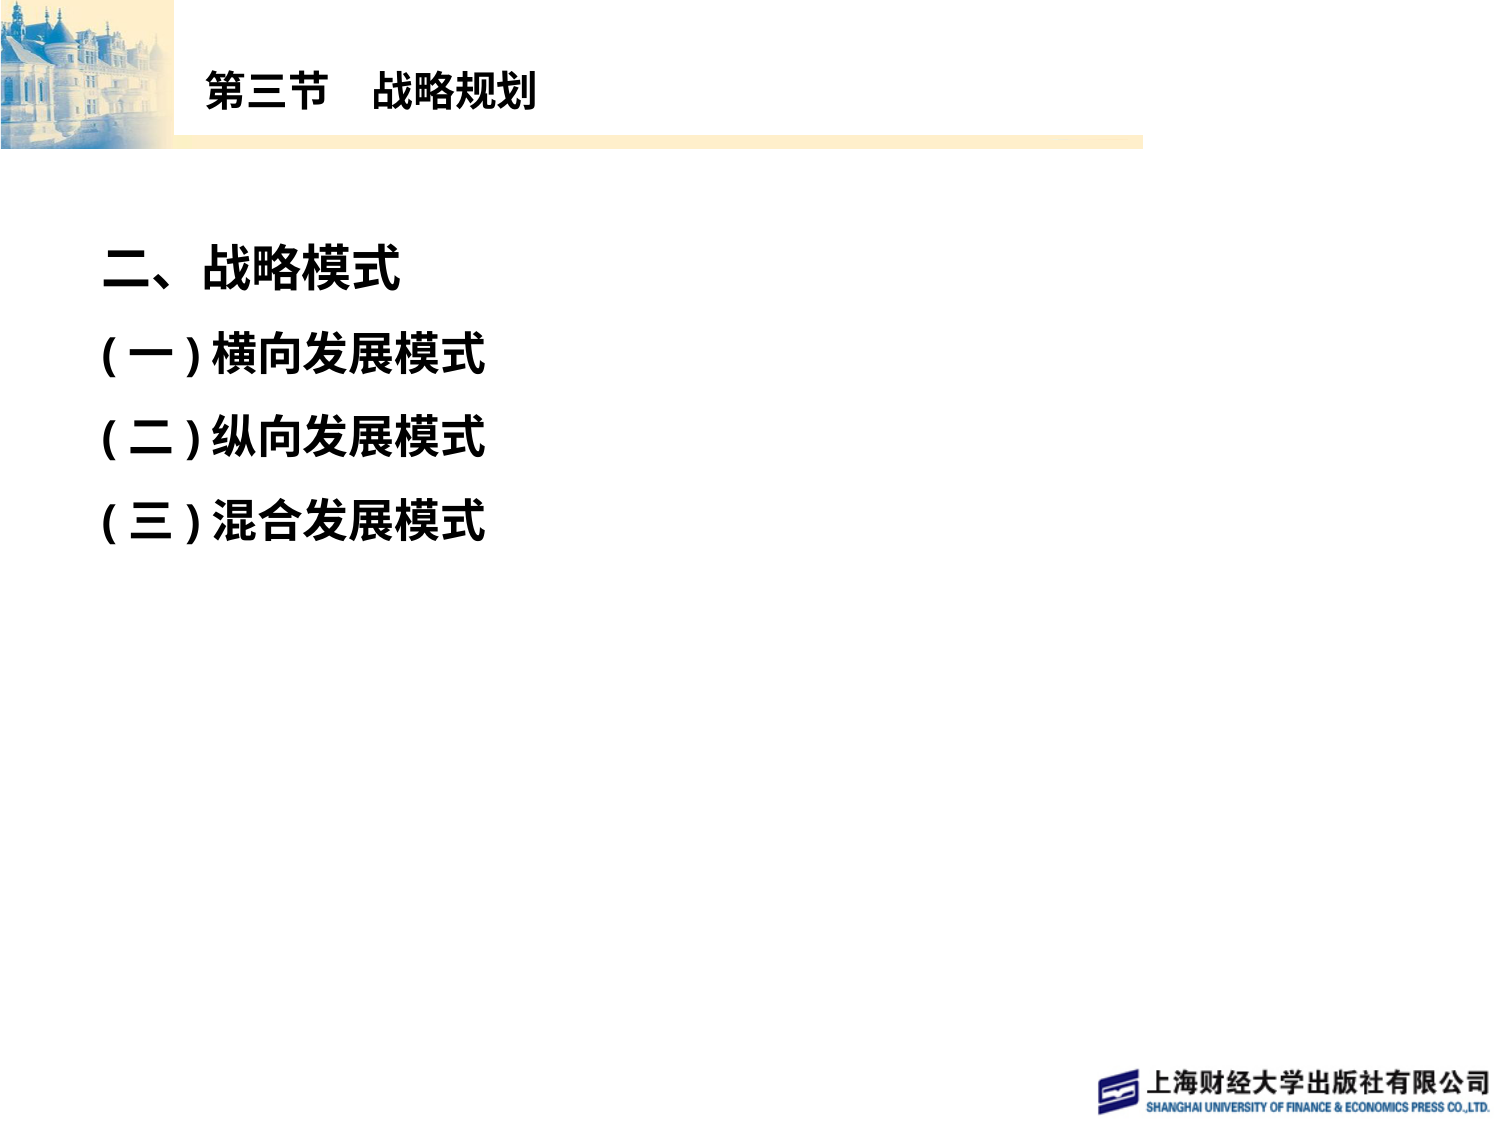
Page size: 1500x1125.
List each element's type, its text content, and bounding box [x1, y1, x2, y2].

list 二、战略模式 (一)横向发展模式 (二)纵向发展模式 (三)混合发展模式 [86, 207, 1425, 1071]
title 第三节 战略规划 [189, 36, 1262, 143]
picture [0, 0, 1143, 149]
picture [1097, 1065, 1494, 1120]
